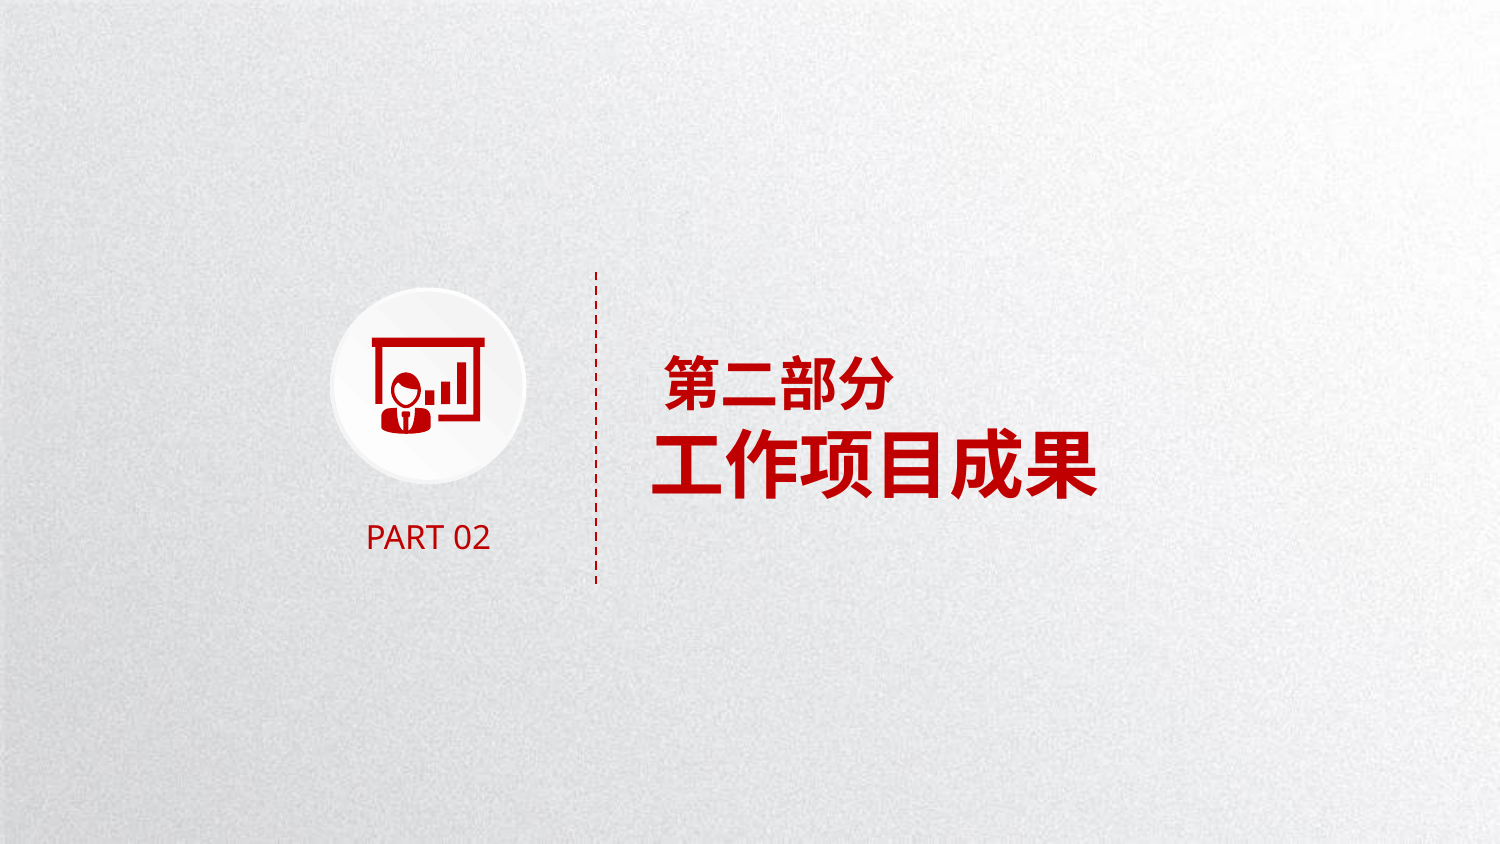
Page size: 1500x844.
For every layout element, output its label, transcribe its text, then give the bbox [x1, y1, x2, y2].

picture [0, 0, 1500, 844]
text_box PART 02 [365, 516, 514, 557]
text_box 第二部分 工作项目成果 [634, 339, 1114, 515]
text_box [329, 287, 527, 485]
